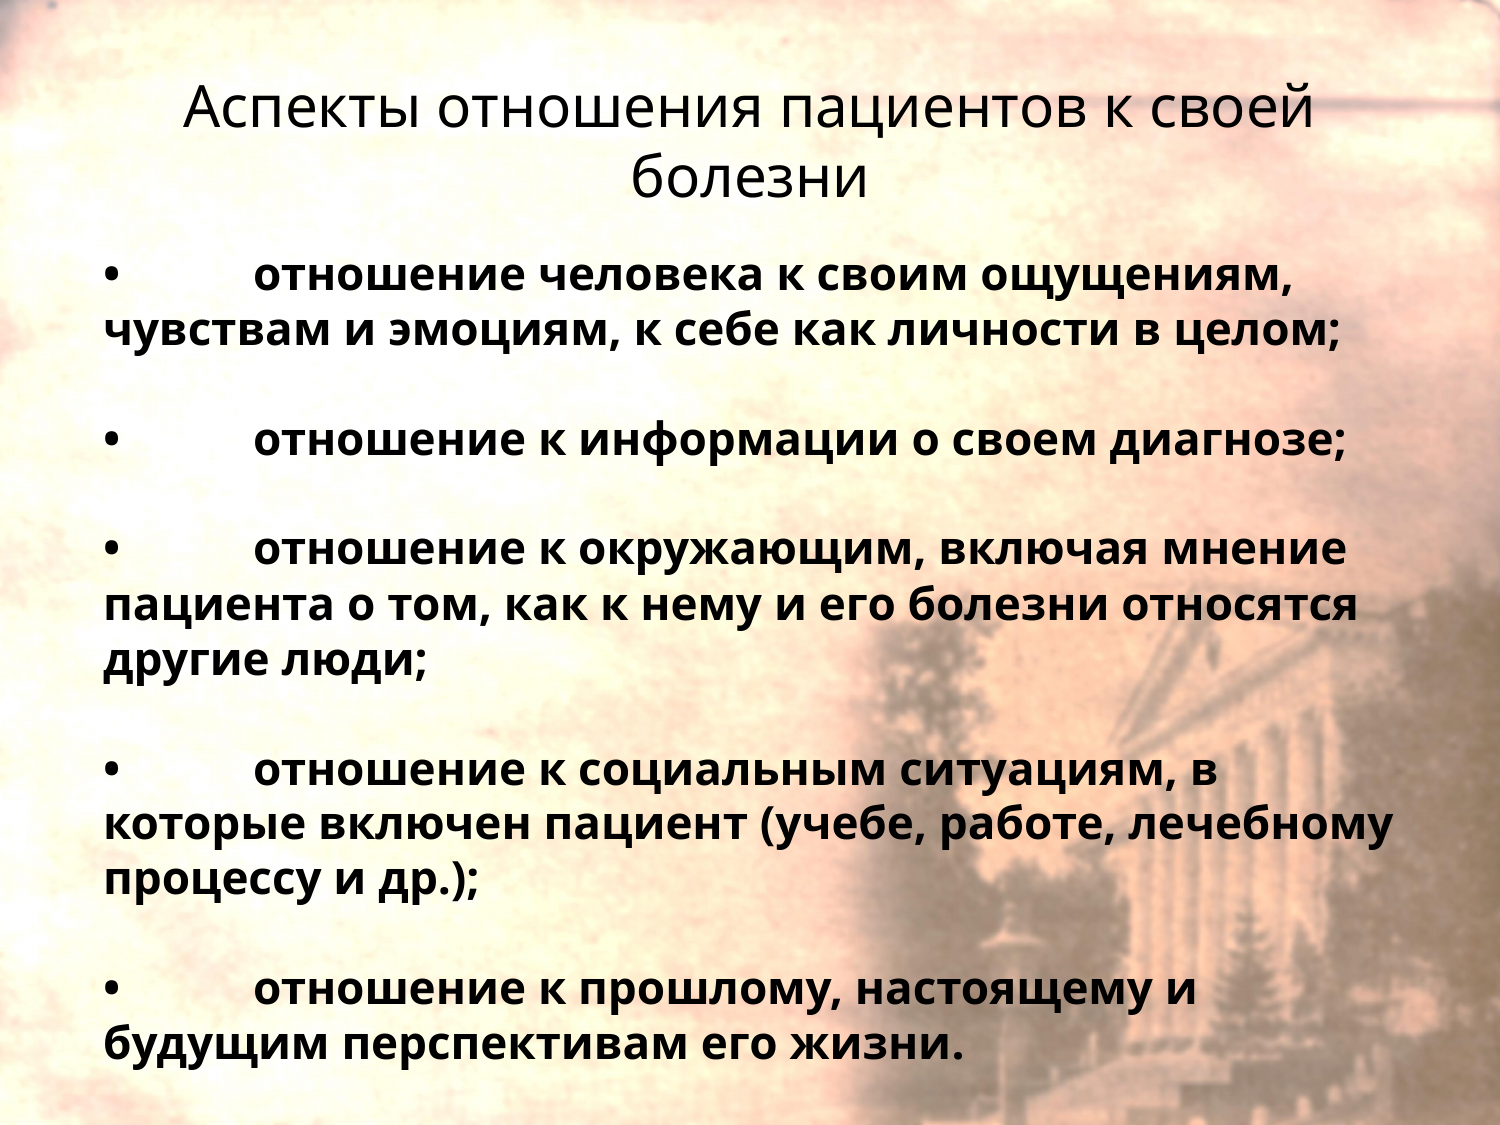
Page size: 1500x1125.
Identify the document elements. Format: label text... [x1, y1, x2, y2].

title Аспекты отношения пациентов к своей болезни [75, 45, 1425, 233]
text_box • отношение человека к своим ощущениям, чувствам и эмоциям, к себе как личности в целом; • отношение к информации о своем диагнозе; • отношение к окружающим, включая мнение пациента о том, как к нему и его болезни относятся другие люди; • отношение к социальным ситуациям, в которые включен пациент (учебе, работе, лечебному процессу и др.); • отношение к прошлому, настоящему и будущим перспективам его жизни. [88, 236, 1412, 1077]
picture [0, 0, 1500, 1125]
